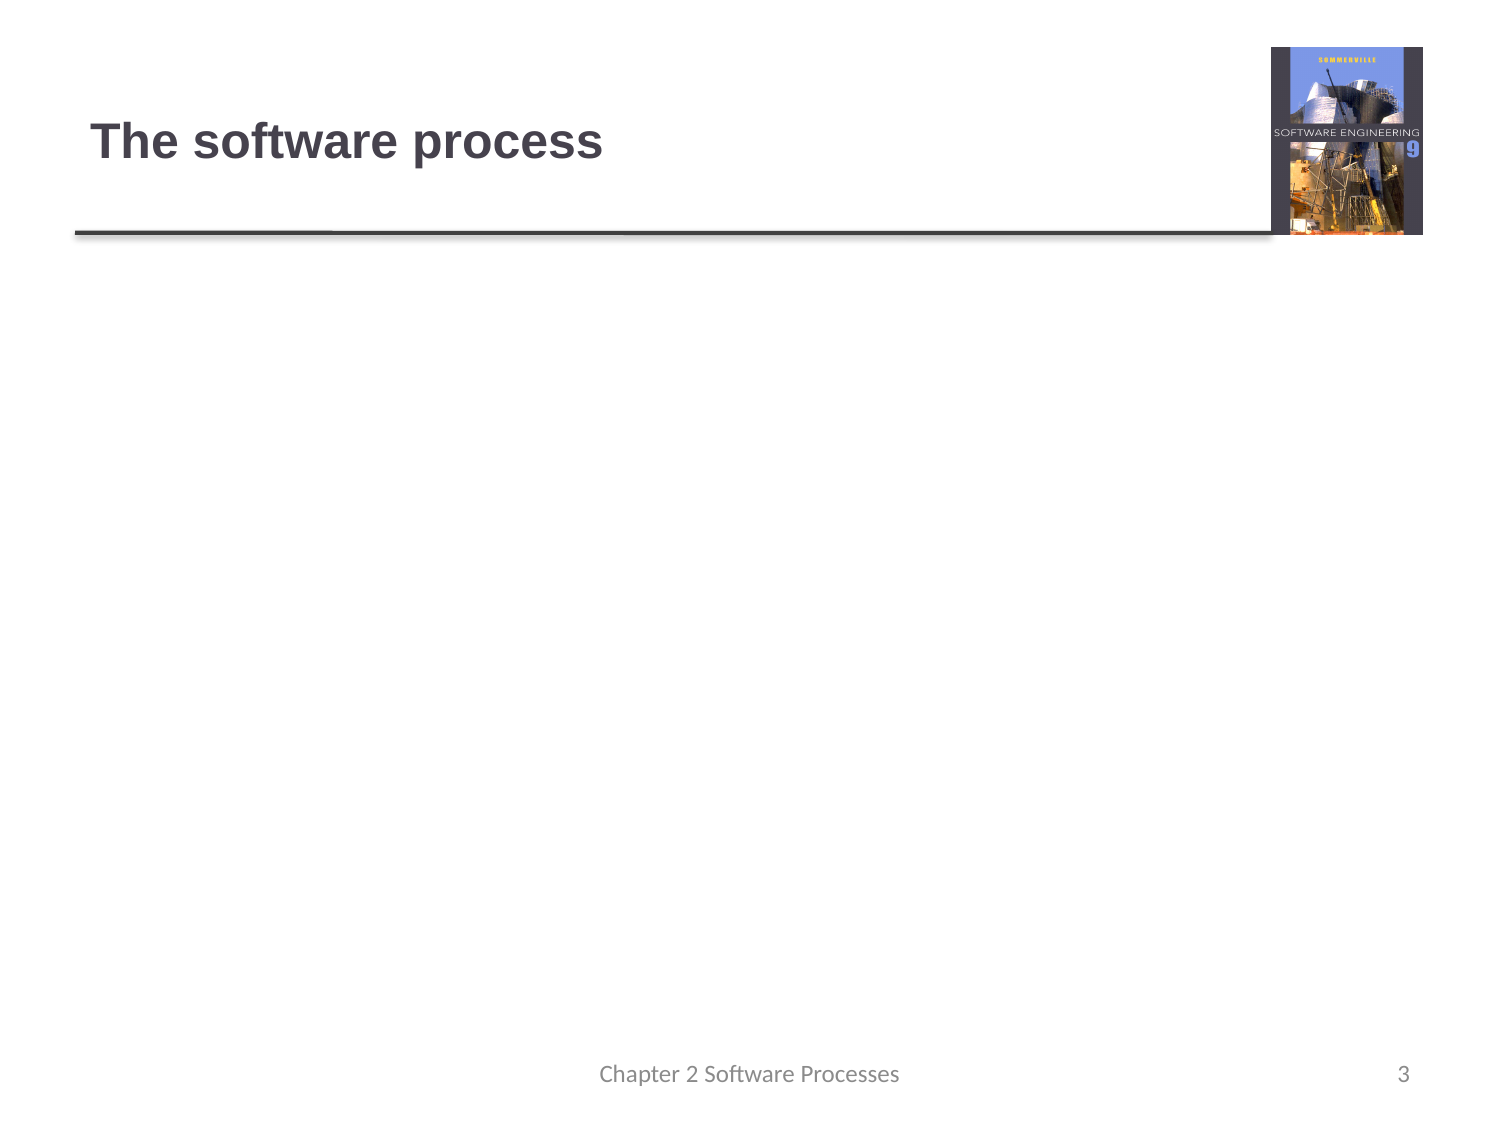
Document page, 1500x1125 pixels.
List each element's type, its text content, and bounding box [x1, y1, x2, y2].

picture [1272, 47, 1423, 235]
slide_number 3 [1074, 1042, 1425, 1103]
title The software process [74, 44, 1272, 233]
footer Chapter 2 Software Processes [512, 1042, 988, 1103]
